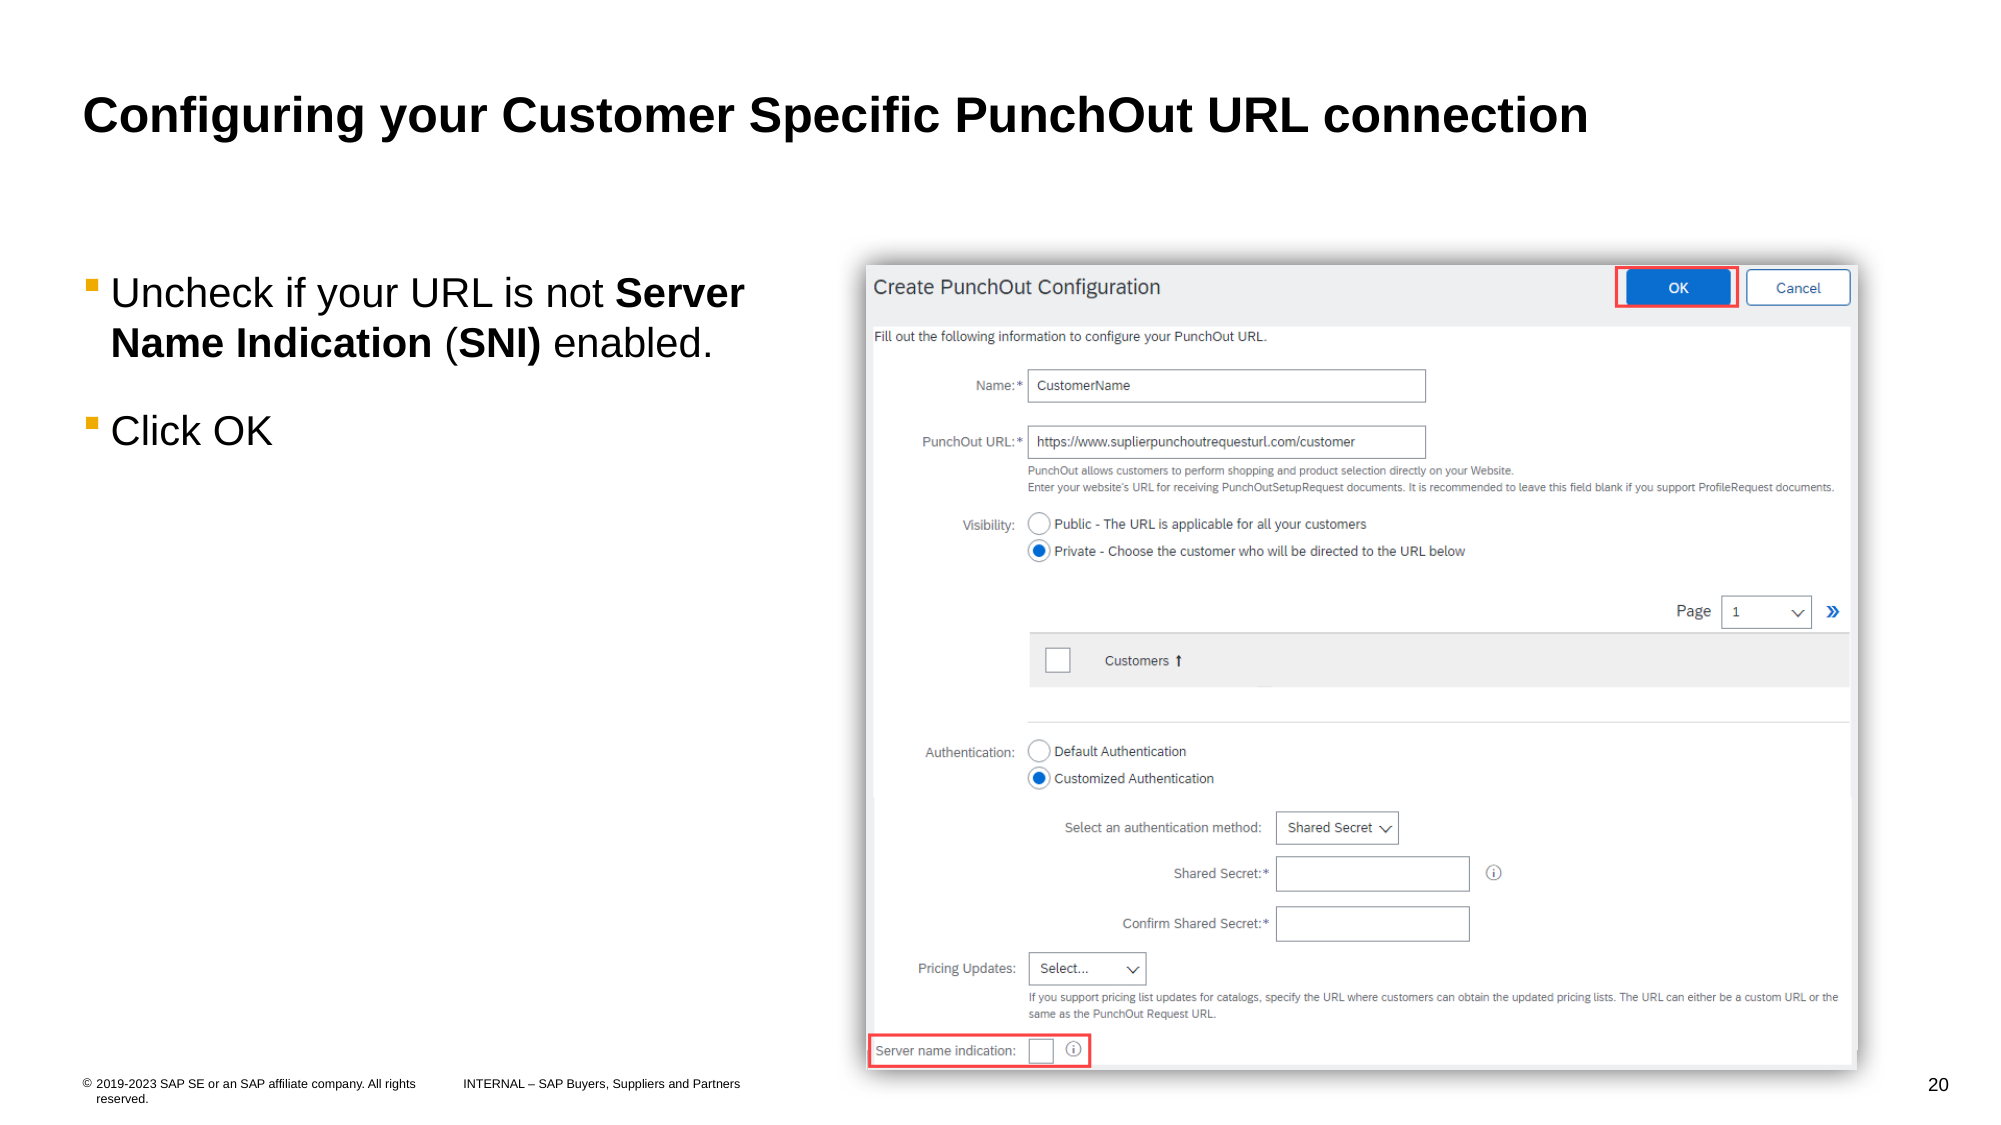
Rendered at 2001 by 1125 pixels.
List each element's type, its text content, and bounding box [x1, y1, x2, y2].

list Uncheck if your URL is not Server Name Indication (SNI) enabled. Click OK [82, 265, 782, 522]
title Configuring your Customer Specific PunchOut URL connection [82, 82, 1918, 144]
picture [866, 265, 1858, 1071]
